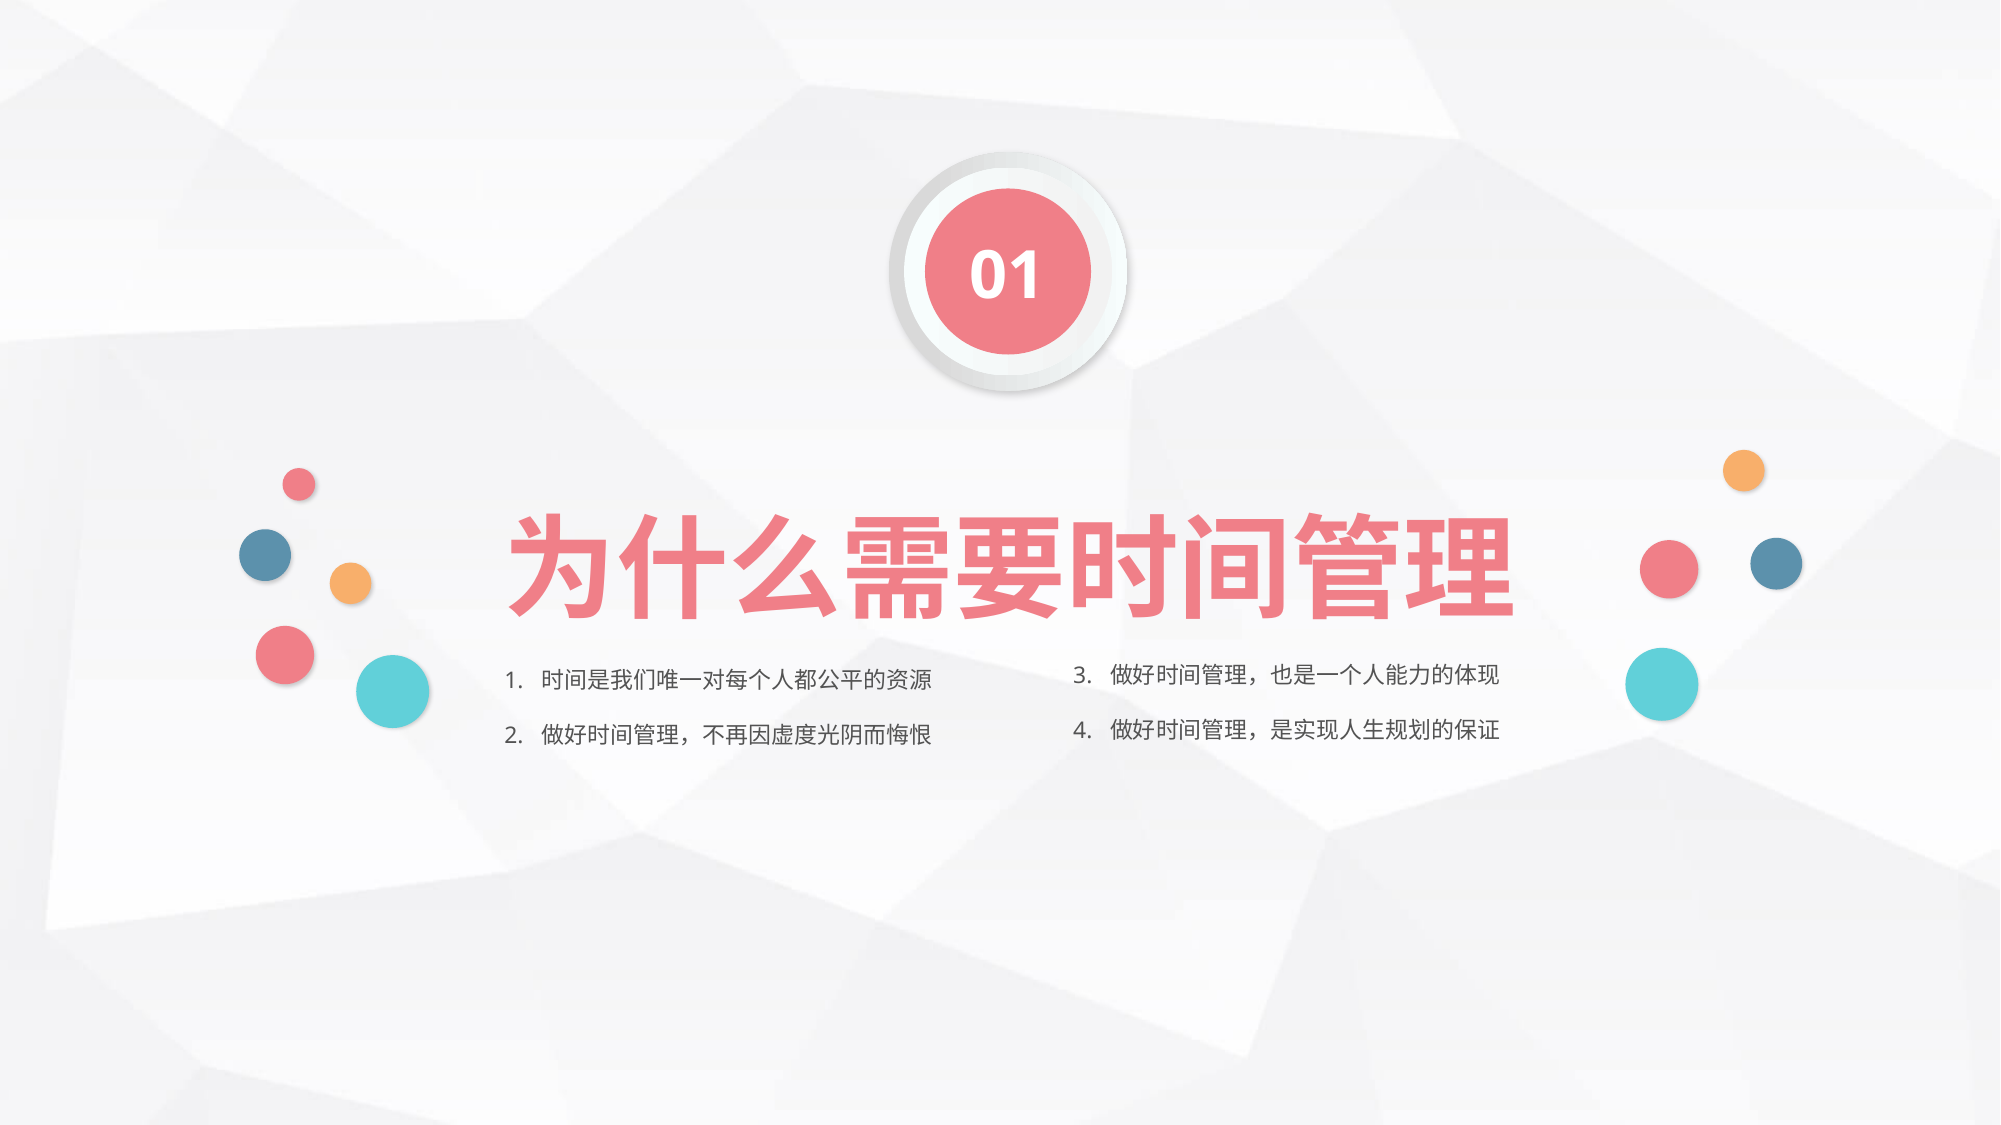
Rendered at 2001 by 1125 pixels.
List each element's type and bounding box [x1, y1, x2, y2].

text_box [888, 152, 1128, 391]
picture [0, 0, 2000, 1125]
